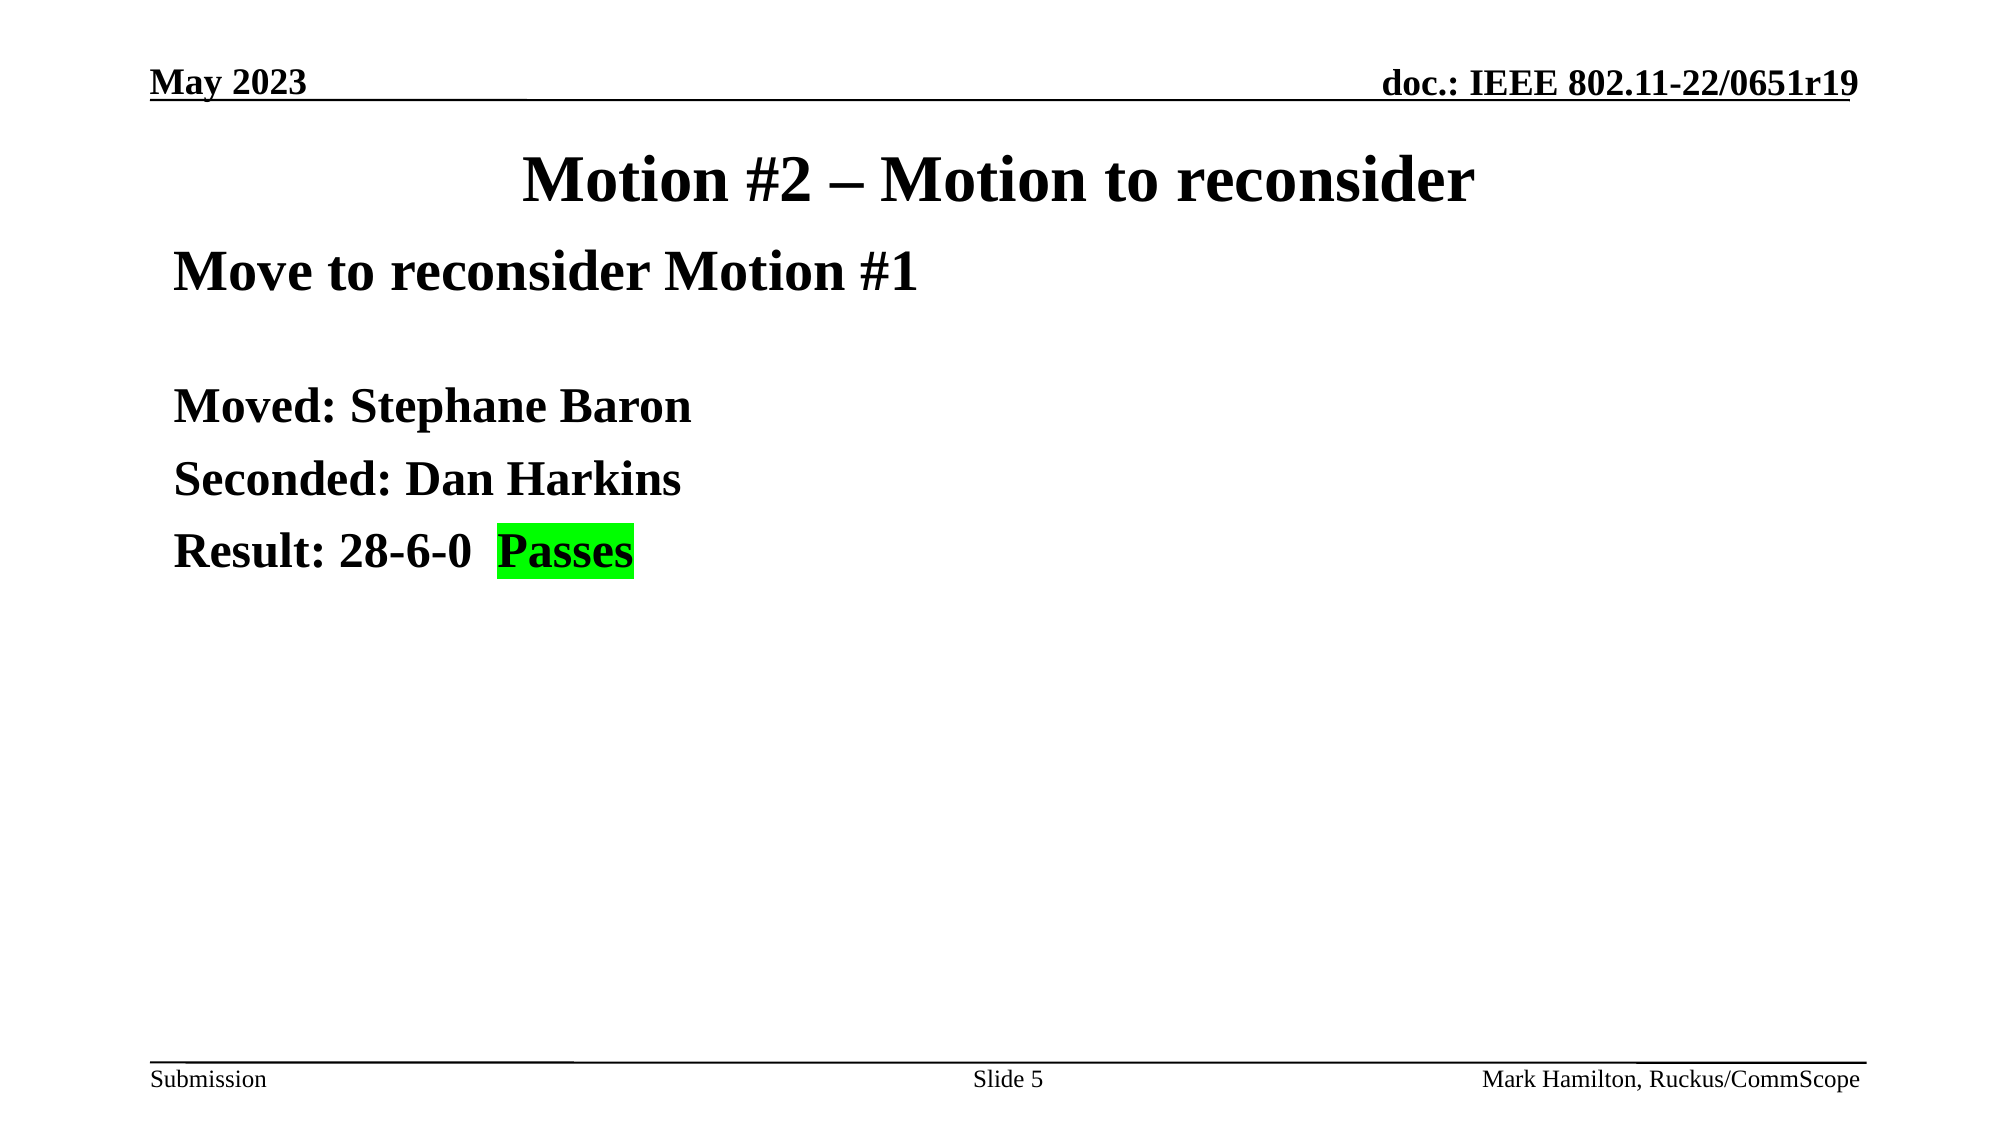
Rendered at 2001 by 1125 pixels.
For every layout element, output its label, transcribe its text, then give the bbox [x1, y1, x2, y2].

list Move to reconsider Motion #1 Moved: Stephane Baron Seconded: Dan Harkins Result: 28-6-0 Passes [158, 224, 1859, 1063]
slide_number Slide 5 [950, 1061, 1067, 1123]
title Motion #2 – Motion to reconsider [149, 112, 1850, 238]
